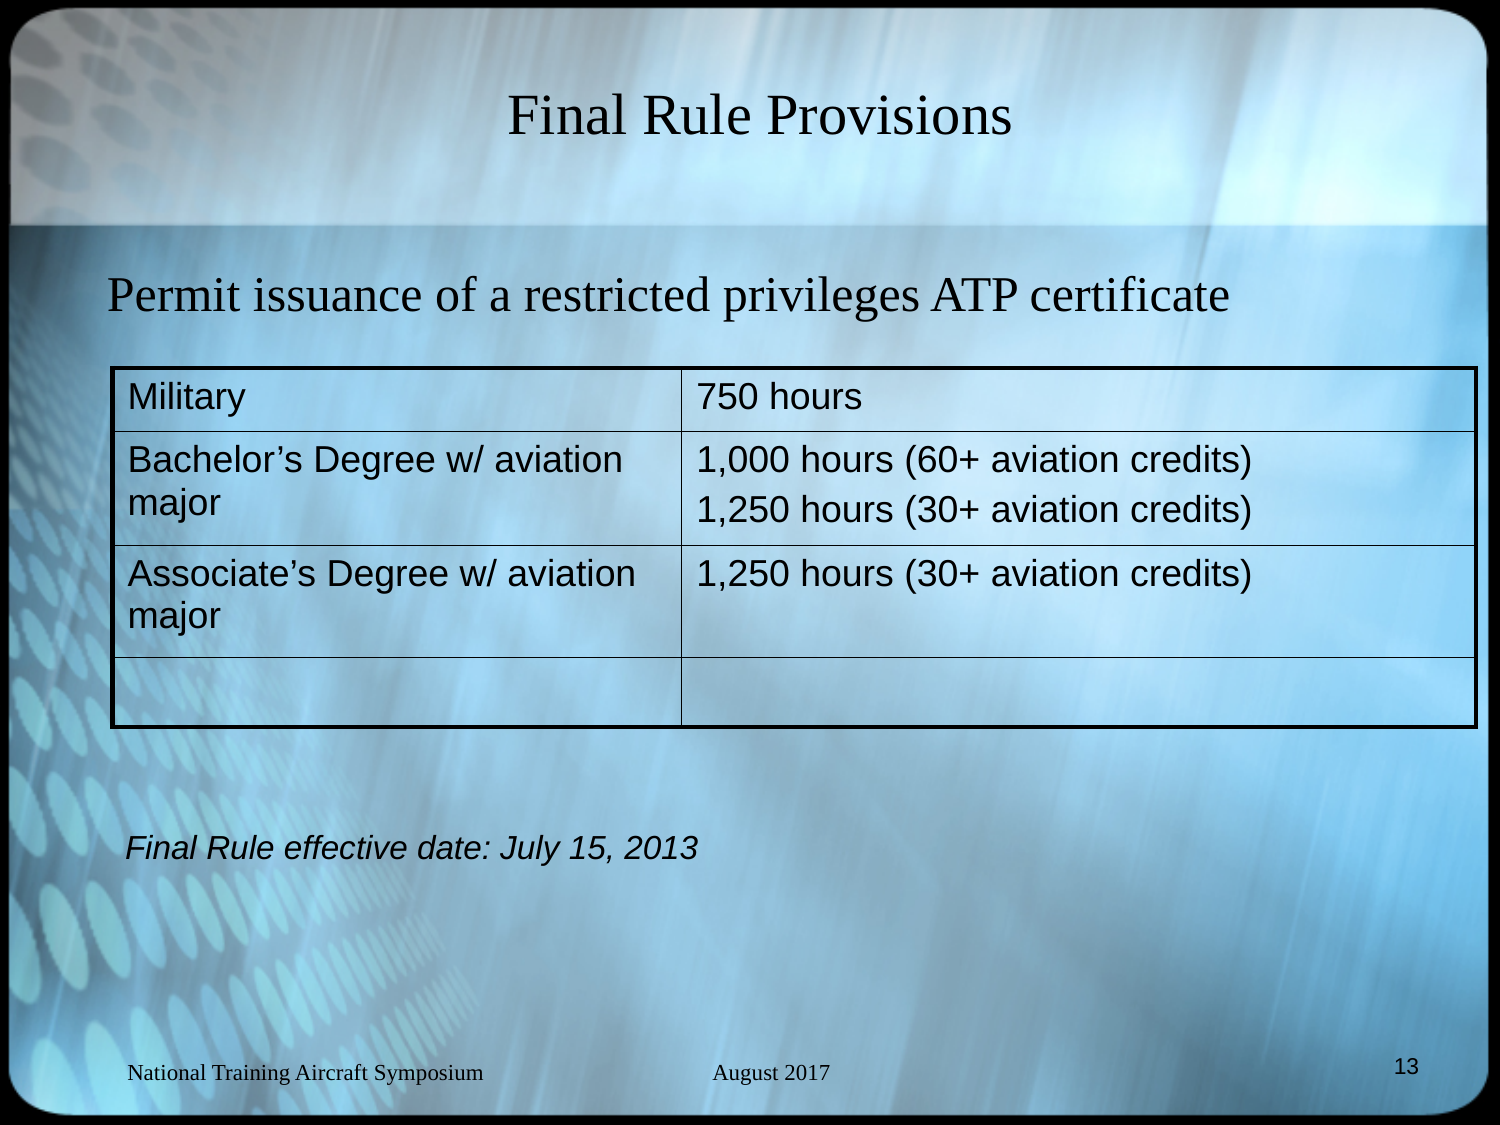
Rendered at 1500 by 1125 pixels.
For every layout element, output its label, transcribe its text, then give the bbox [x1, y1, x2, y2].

title Final Rule Provisions [65, 60, 1456, 162]
table_cell 1,250 hours (30+ aviation credits) [682, 546, 1474, 657]
text_box 13 [1262, 1044, 1434, 1087]
text_box August 2017 [525, 1049, 1000, 1125]
text_box Final Rule effective date: July 15, 2013 [91, 762, 1458, 874]
table_cell Bachelor’s Degree w/ aviation major [115, 432, 681, 545]
table_cell Associate’s Degree w/ aviation major [115, 546, 681, 657]
table_cell [682, 658, 1474, 725]
table_header 750 hours [682, 370, 1474, 431]
table_cell 1,000 hours (60+ aviation credits) 1,250 hours (30+ aviation credits) [682, 432, 1474, 545]
table_header Military [115, 370, 681, 431]
picture [0, 0, 1500, 1125]
list Permit issuance of a restricted privileges ATP certificate [91, 253, 1336, 372]
text_box National Training Aircraft Symposium [112, 1050, 525, 1100]
table_cell [115, 658, 681, 725]
